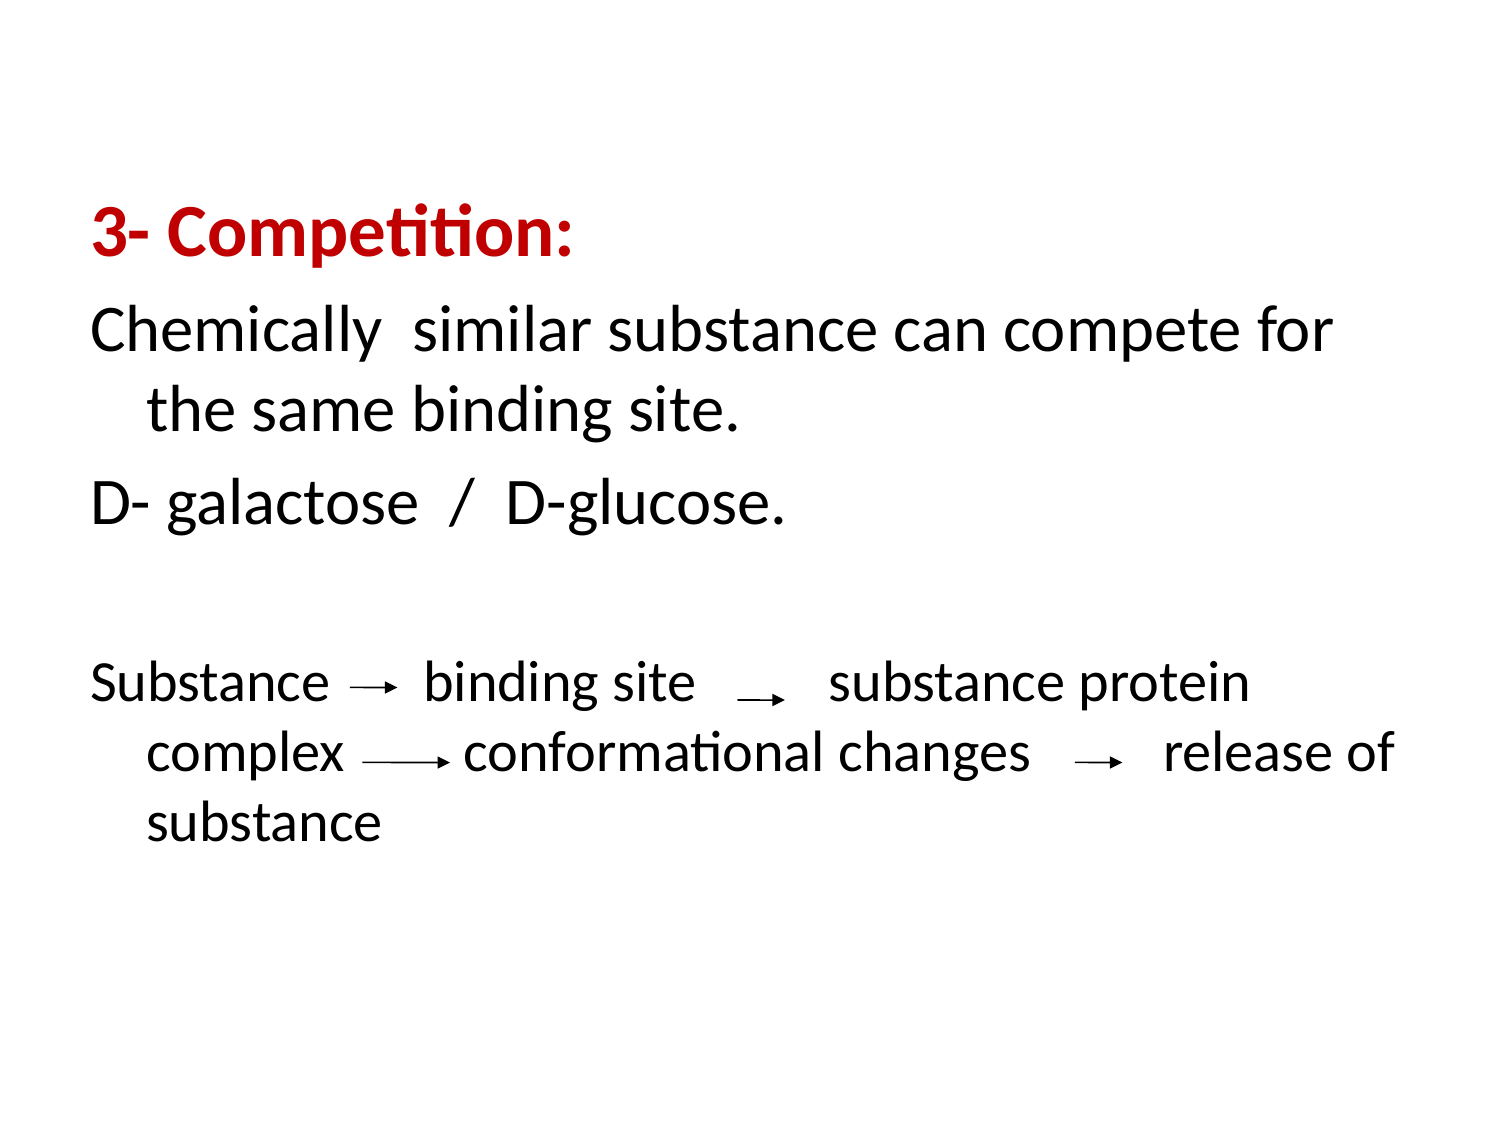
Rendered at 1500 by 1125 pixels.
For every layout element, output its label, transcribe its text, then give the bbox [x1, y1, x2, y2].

text_box [737, 693, 785, 707]
text_box [1074, 756, 1123, 769]
text_box [362, 756, 451, 769]
list 3- Competition: Chemically similar substance can compete for the same binding site. D- galactose / D-glucose. Substance binding site substance protein complex conformational changes release of substance [75, 174, 1425, 945]
text_box [349, 681, 398, 694]
